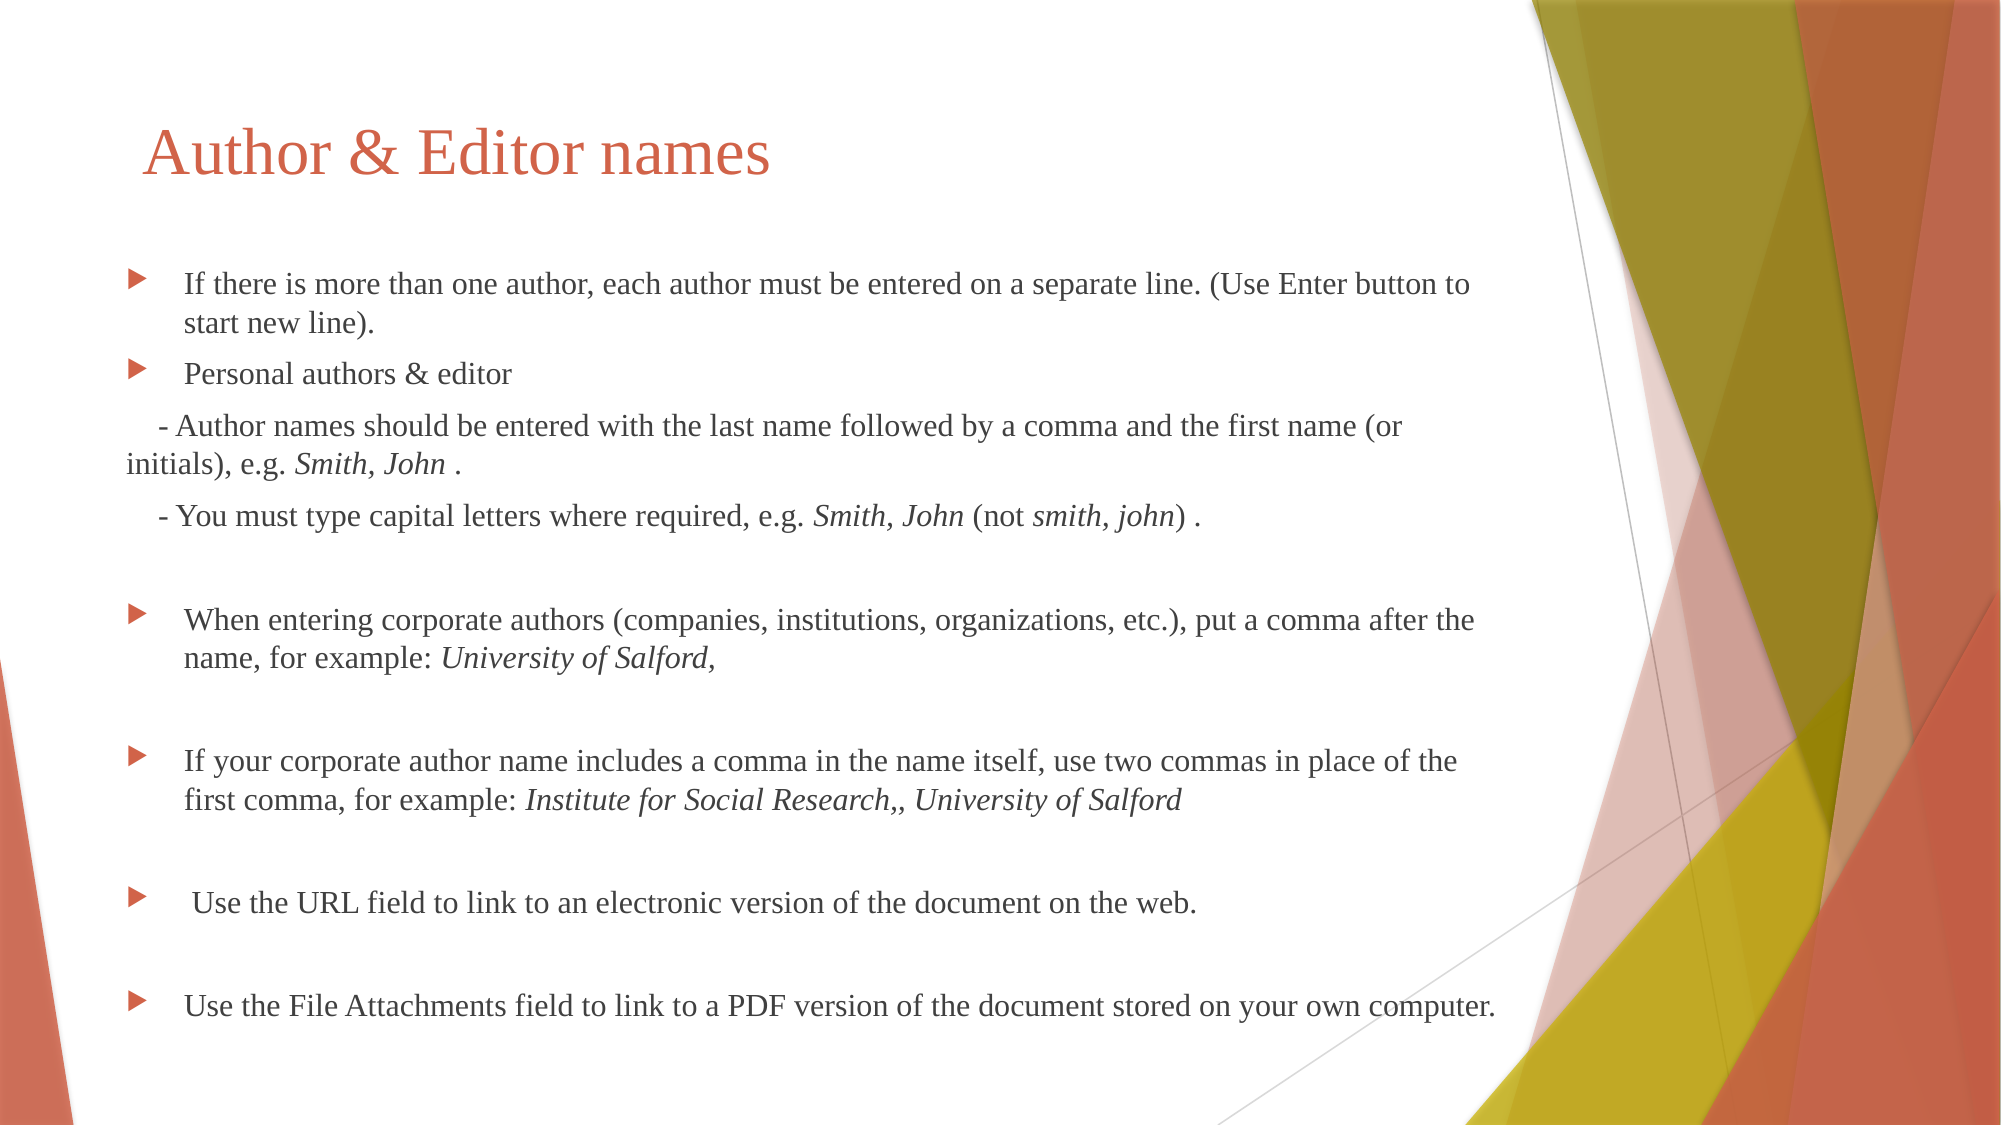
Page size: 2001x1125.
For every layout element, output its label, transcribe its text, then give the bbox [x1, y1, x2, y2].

title Author & Editor names [111, 99, 1522, 213]
list If there is more than one author, each author must be entered on a separate line. (Use Enter button to start new line). Personal authors & editor - Author names should be entered with the last name followed by a comma and the first name (or initials), e.g. Smith, John . - You must type capital letters where required, e.g. Smith, John (not smith, john) . When entering corporate authors (companies, institutions, organizations, etc.), put a comma after the name, for example: University of Salford, If your corporate author name includes a comma in the name itself, use two commas in place of the first comma, for example: Institute for Social Research,, University of Salford Use the URL field to link to an electronic version of the document on the web. Use the File Attachments field to link to a PDF version of the document stored on your own computer. [111, 213, 1522, 1080]
